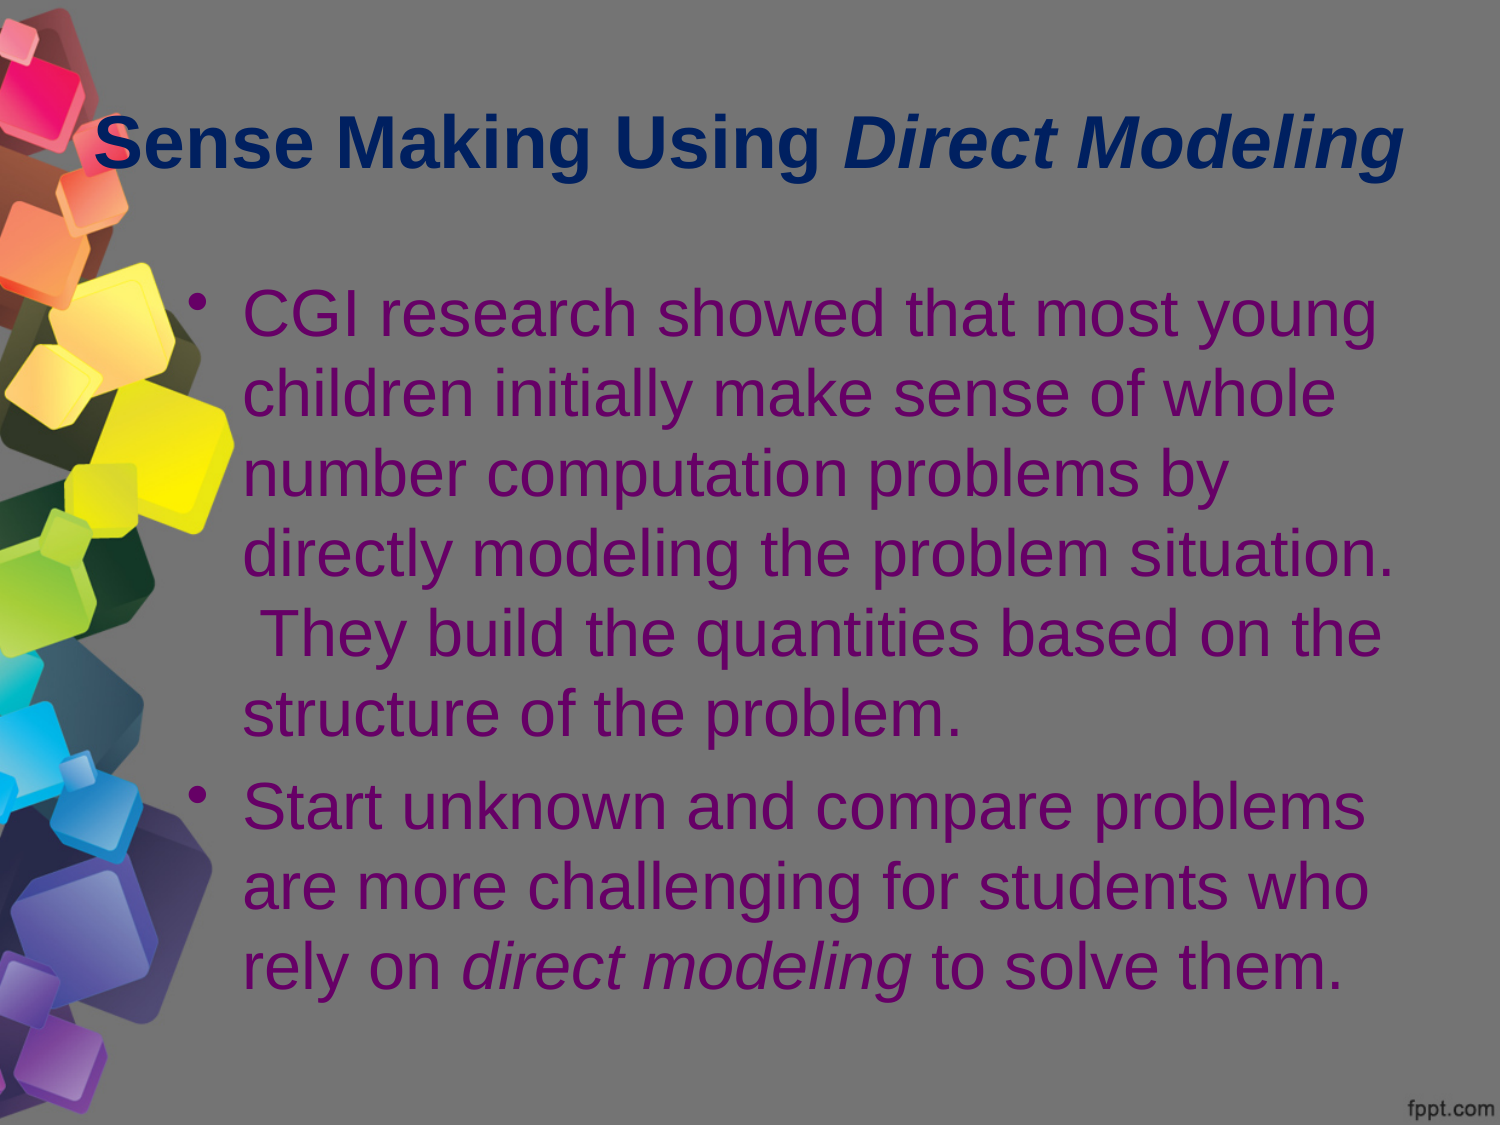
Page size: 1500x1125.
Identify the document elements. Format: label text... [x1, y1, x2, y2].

title Sense Making Using Direct Modeling [74, 44, 1426, 233]
picture [0, 797, 7, 815]
picture [0, 0, 1500, 1125]
list CGI research showed that most young children initially make sense of whole number computation problems by directly modeling the problem situation. They build the quantities based on the structure of the problem. Start unknown and compare problems are more challenging for students who rely on direct modeling to solve them. [170, 262, 1426, 1006]
